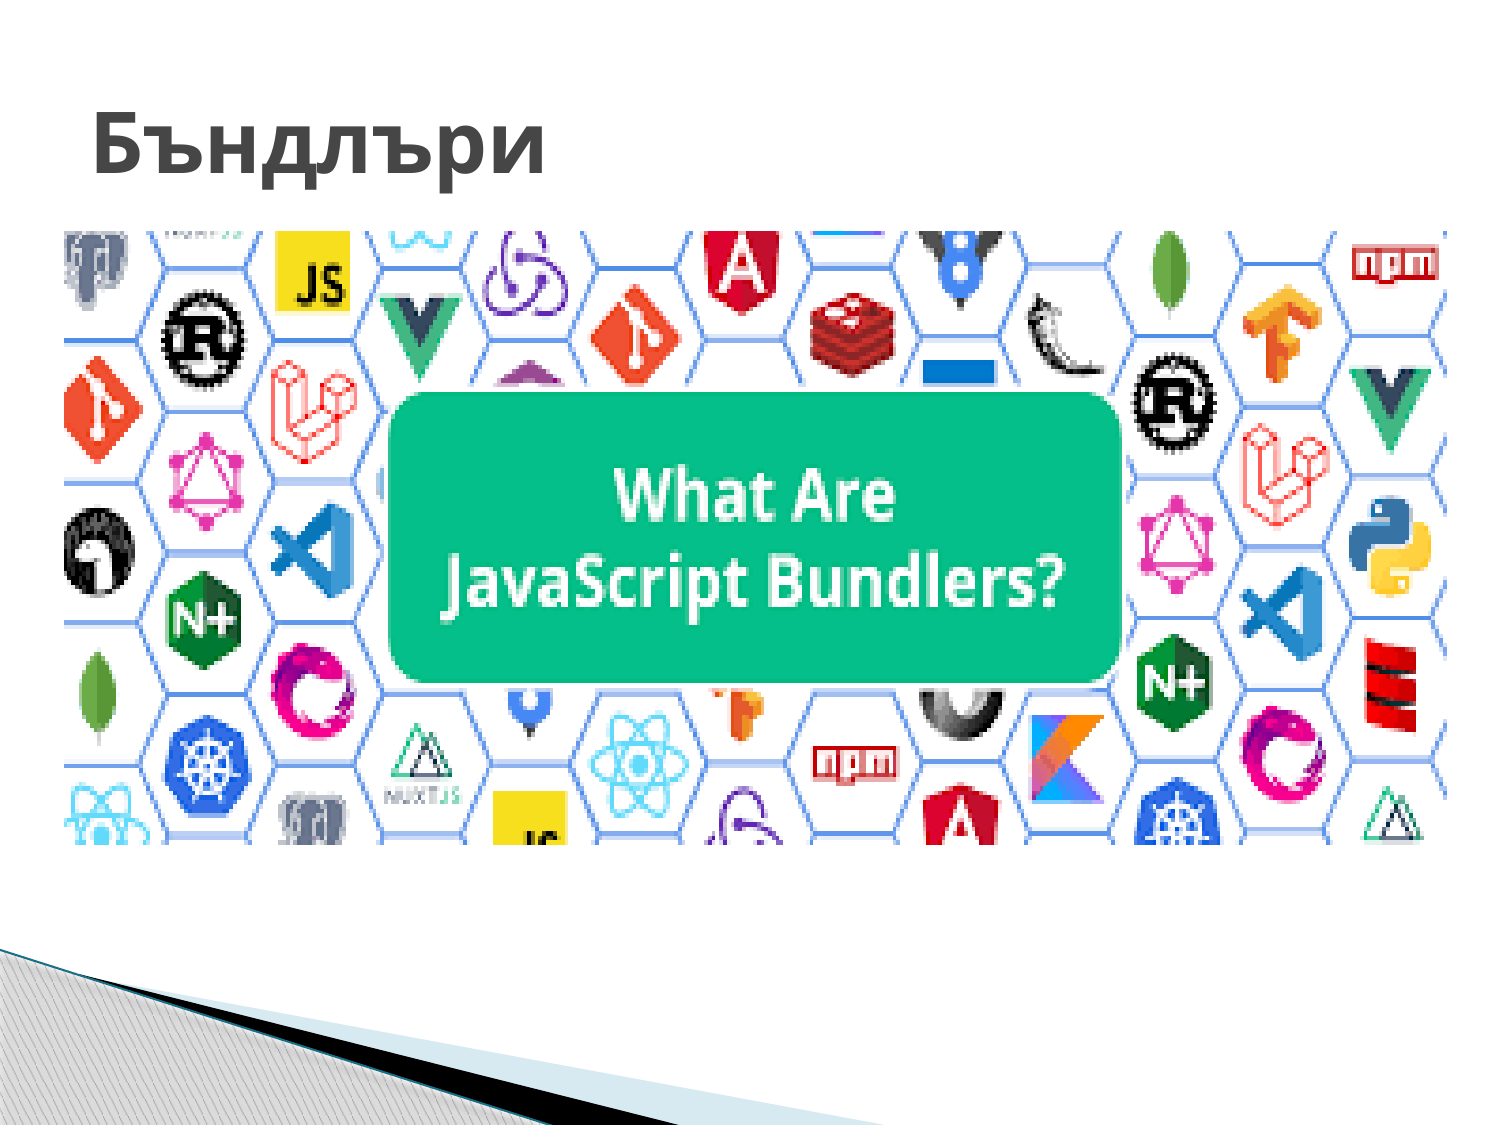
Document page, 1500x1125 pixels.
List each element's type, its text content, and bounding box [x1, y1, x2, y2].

title Бъндлъри [75, 45, 1425, 231]
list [64, 231, 1448, 845]
